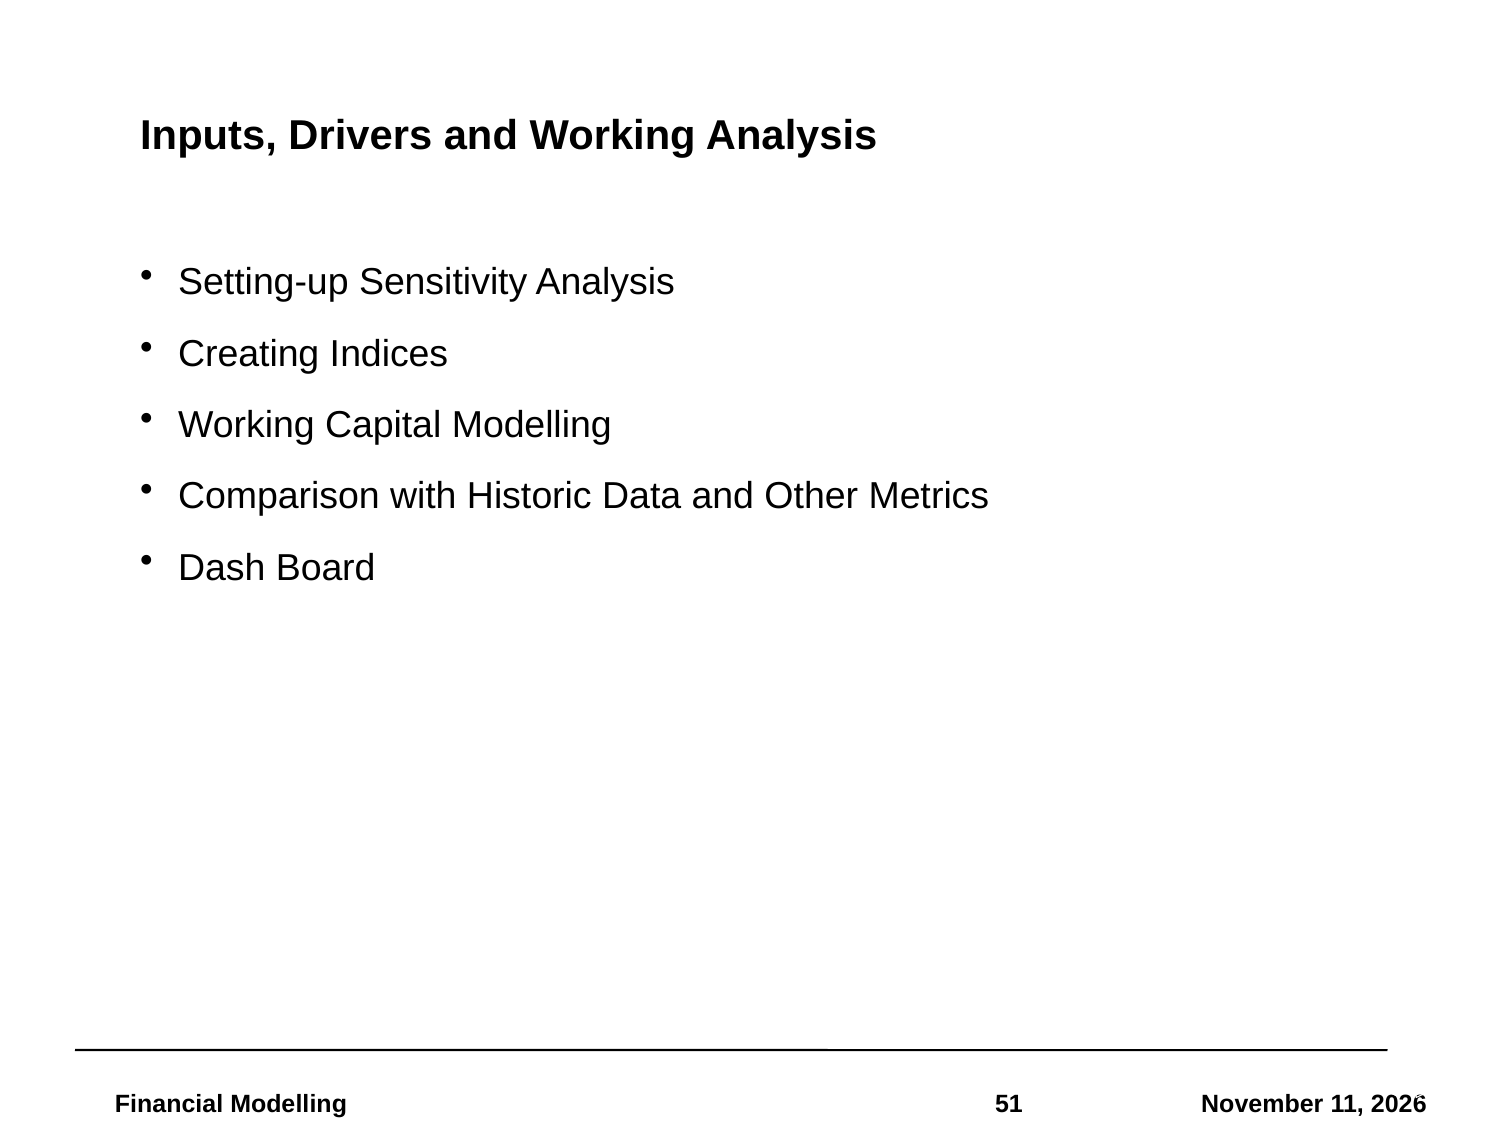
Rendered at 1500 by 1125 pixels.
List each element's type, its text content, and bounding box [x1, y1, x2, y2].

title Inputs, Drivers and Working Analysis [124, 99, 1413, 226]
list Setting-up Sensitivity Analysis Creating Indices Working Capital Modelling Comparison with Historic Data and Other Metrics Dash Board [124, 249, 1413, 1001]
